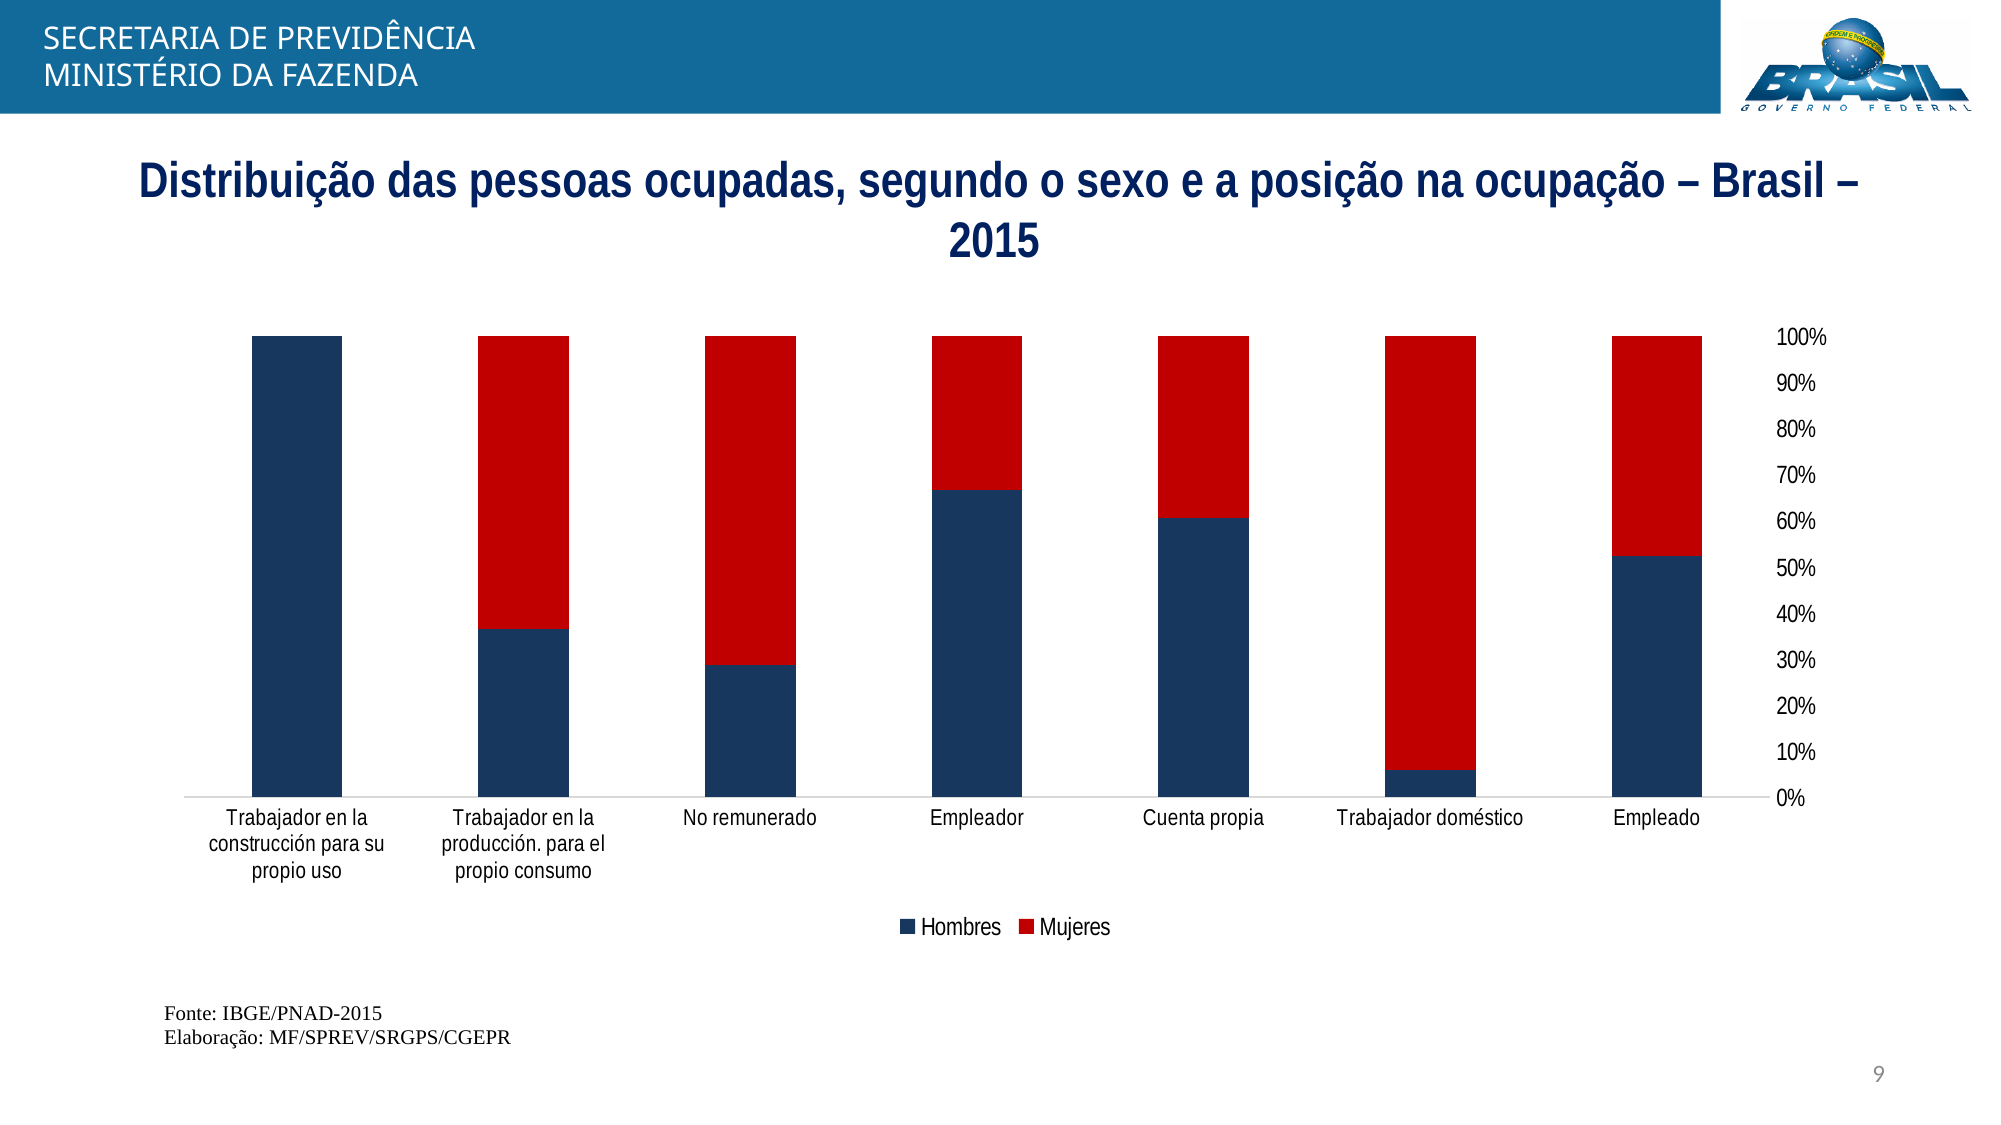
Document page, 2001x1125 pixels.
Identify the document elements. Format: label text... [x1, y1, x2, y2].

title Distribuição das pessoas ocupadas, segundo o sexo e a posição na ocupação – Brasil – 2015 [99, 113, 1901, 302]
chart [149, 308, 1863, 947]
text_box Fonte: IBGE/PNAD-2015 Elaboração: MF/SPREV/SRGPS/CGEPR [149, 991, 1473, 1057]
slide_number 9 [1433, 1042, 1900, 1103]
picture [1741, 18, 1972, 111]
